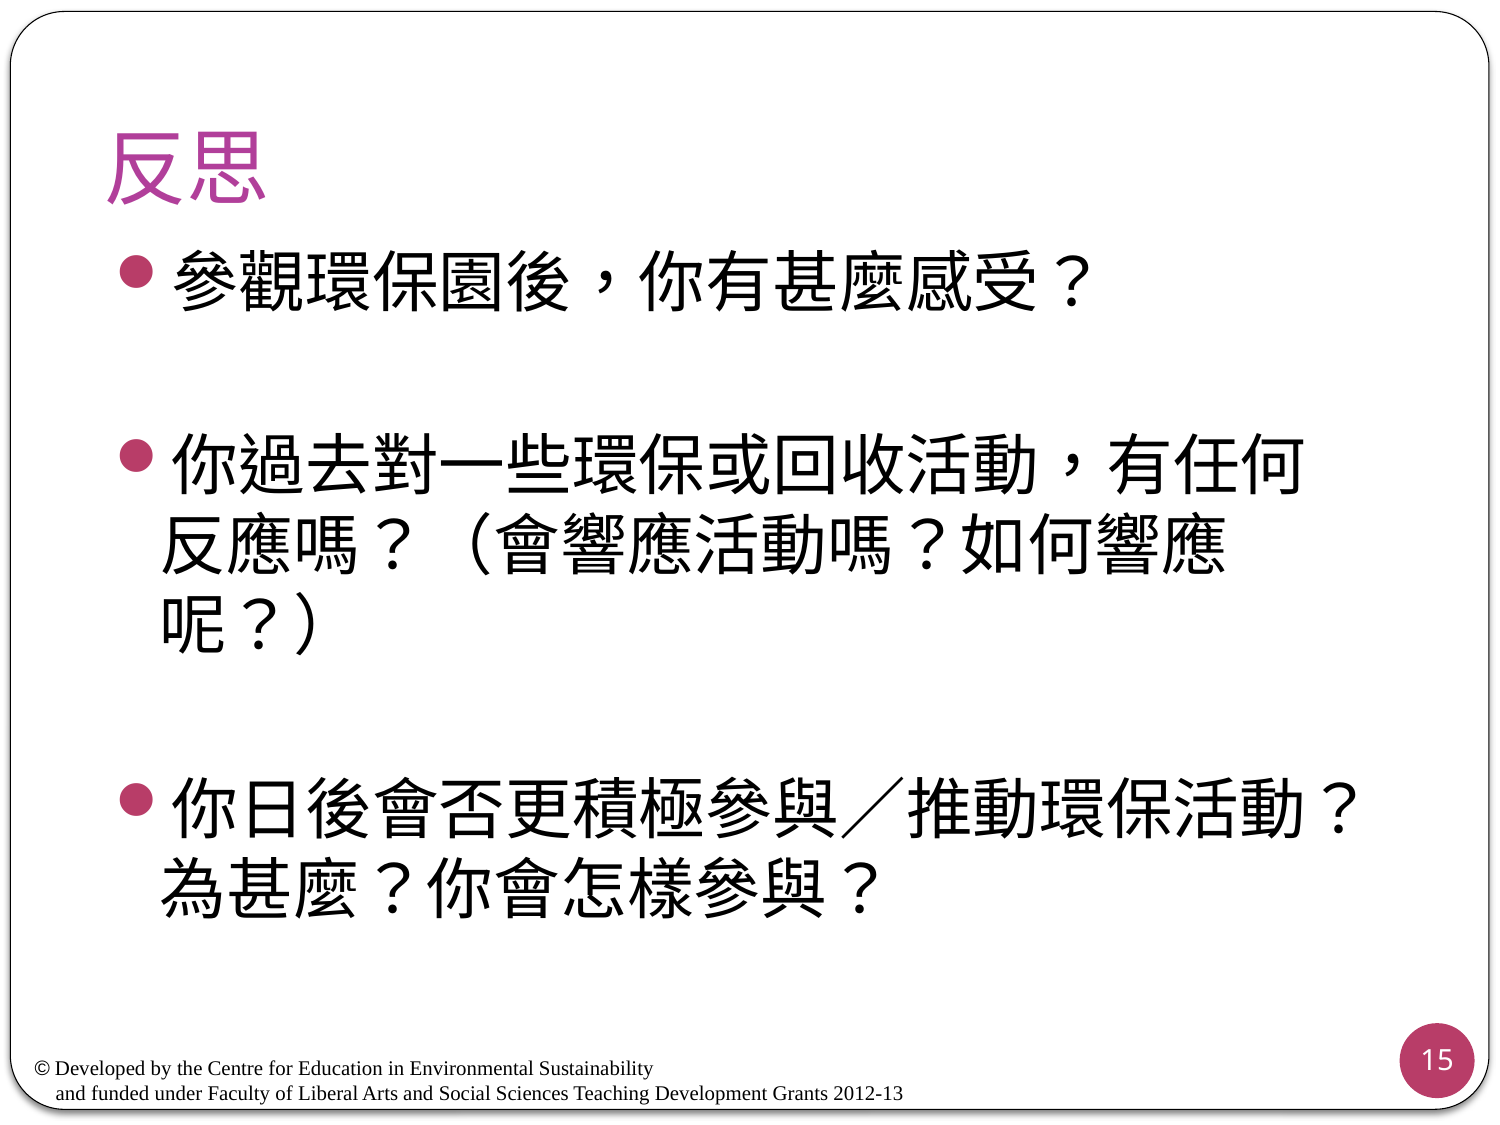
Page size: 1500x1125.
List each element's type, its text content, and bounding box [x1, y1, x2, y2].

slide_number 15 [1399, 1023, 1475, 1099]
text_box © Developed by the Centre for Education in Environmental Sustainability and funded under Faculty of Liberal Arts and Social Sciences Teaching Development Grants 2012-13 [19, 1047, 924, 1112]
list 參觀環保園後，你有甚麼感受？ 你過去對一些環保或回收活動，有任何反應嗎？（會響應活動嗎？如何響應呢？） 你日後會否更積極參與／推動環保活動？為甚麼？你會怎樣參與？ [100, 231, 1376, 982]
title 反思 [88, 42, 1364, 231]
